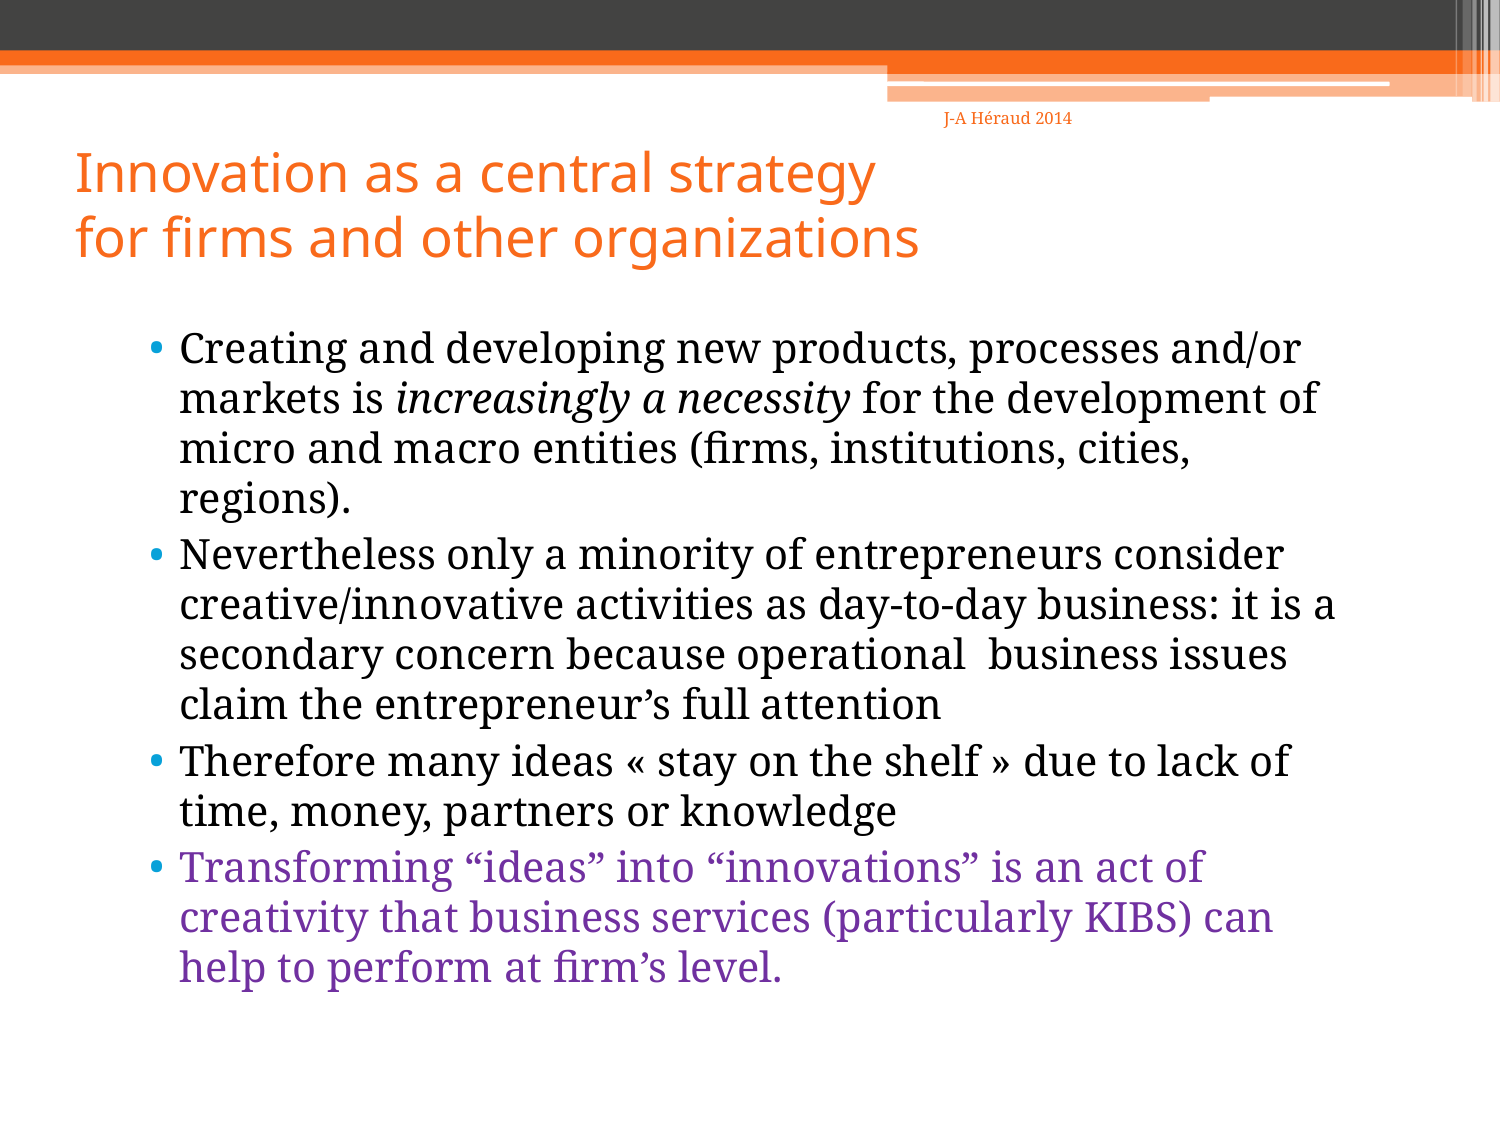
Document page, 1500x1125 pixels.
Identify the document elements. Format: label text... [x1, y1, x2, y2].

title Innovation as a central strategy for firms and other organizations [74, 44, 1426, 280]
list Creating and developing new products, processes and/or markets is increasingly a necessity for the development of micro and macro entities (firms, institutions, cities, regions). Nevertheless only a minority of entrepreneurs consider creative/innovative activities as day-to-day business: it is a secondary concern because operational business issues claim the entrepreneur’s full attention Therefore many ideas « stay on the shelf » due to lack of time, money, partners or knowledge Transforming “ideas” into “innovations” is an act of creativity that business services (particularly KIBS) can help to perform at firm’s level. [123, 313, 1365, 1036]
